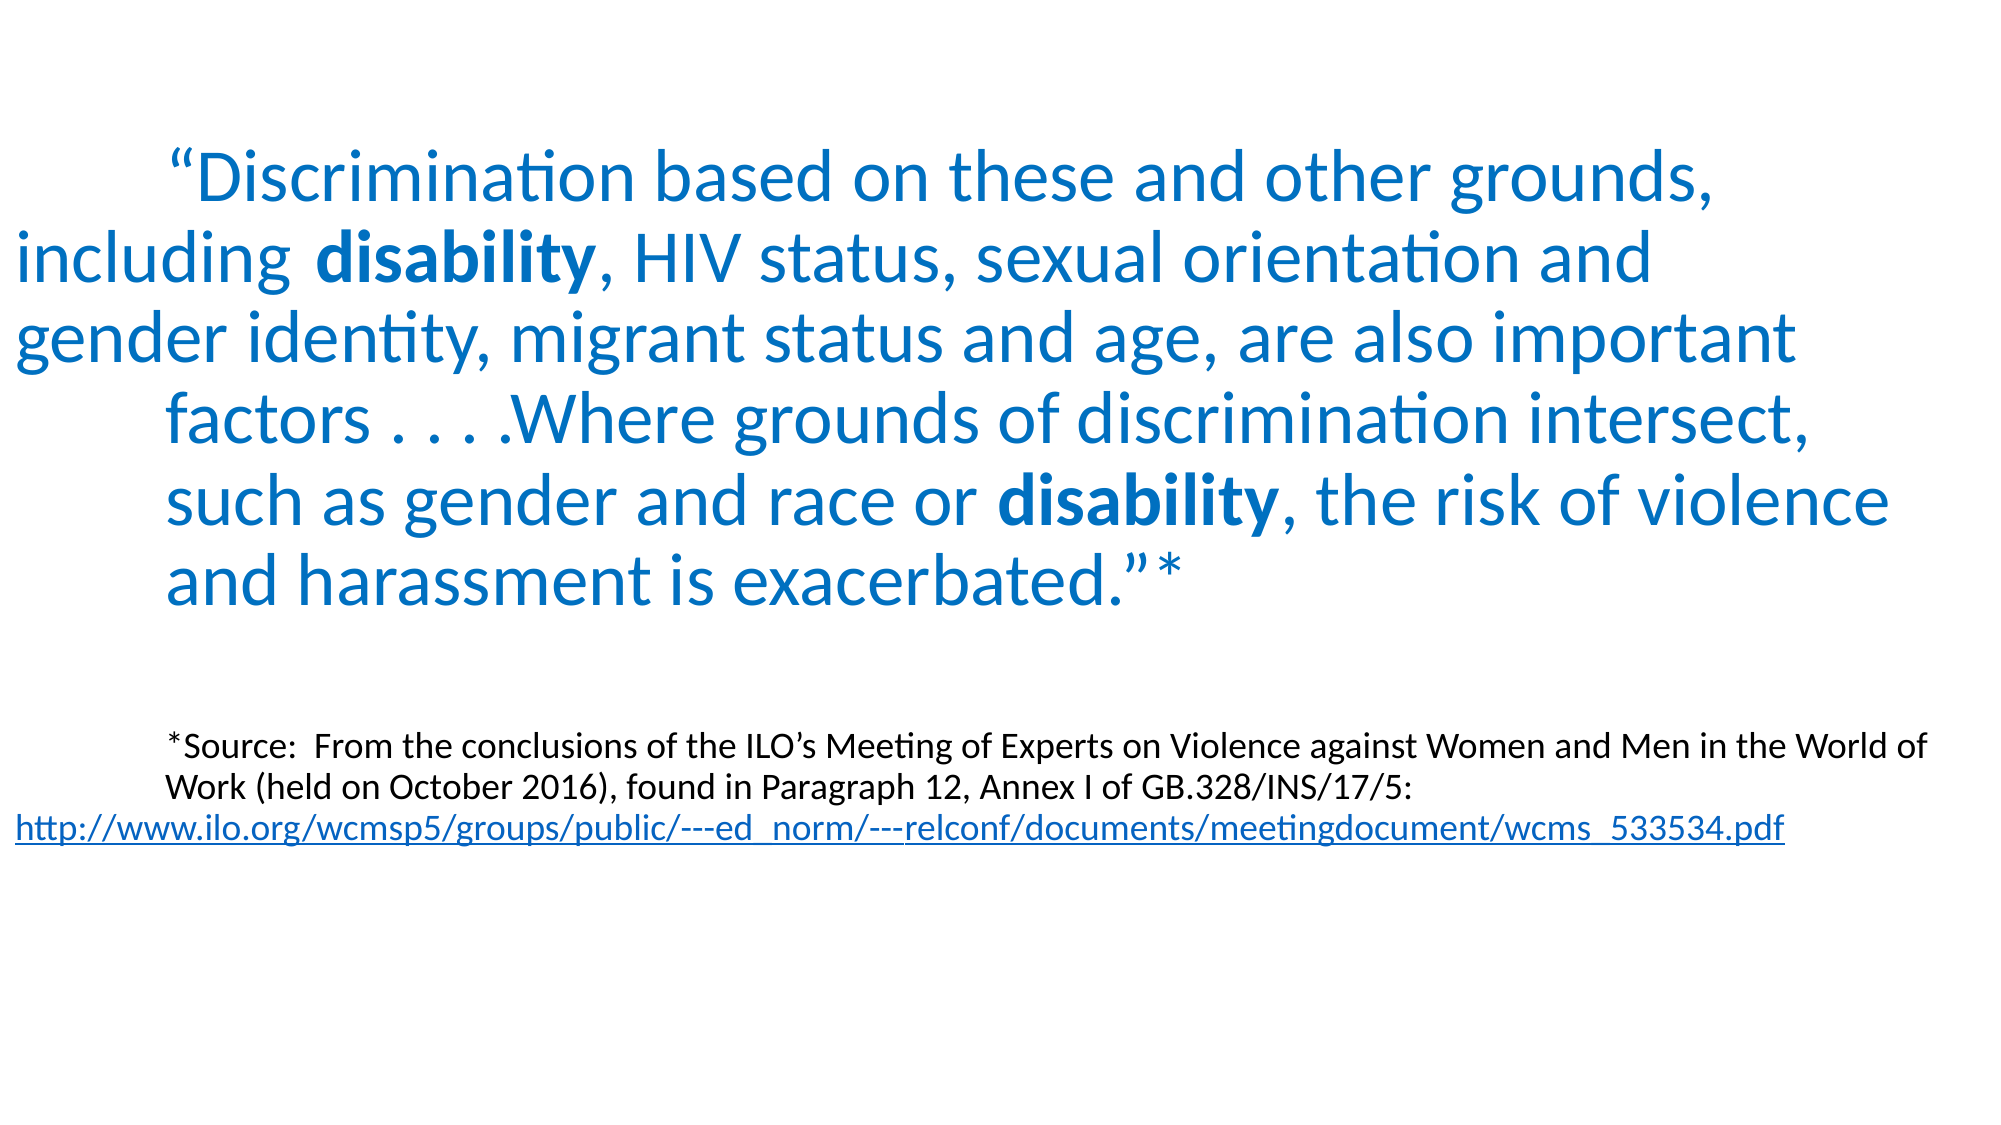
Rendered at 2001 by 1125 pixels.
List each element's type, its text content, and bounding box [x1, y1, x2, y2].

list “Discrimination based on these and other grounds, including disability, HIV status, sexual orientation and gender identity, migrant status and age, are also important factors . . . .Where grounds of discrimination intersect, such as gender and race or disability, the risk of violence and harassment is exacerbated.”* *Source: From the conclusions of the ILO’s Meeting of Experts on Violence against Women and Men in the World of Work (held on October 2016), found in Paragraph 12, Annex I of GB.328/INS/17/5: http://www.ilo.org/wcmsp5/groups/public/---ed_norm/---relconf/documents/meetingdocument/wcms_533534.pdf [0, 38, 1971, 1084]
